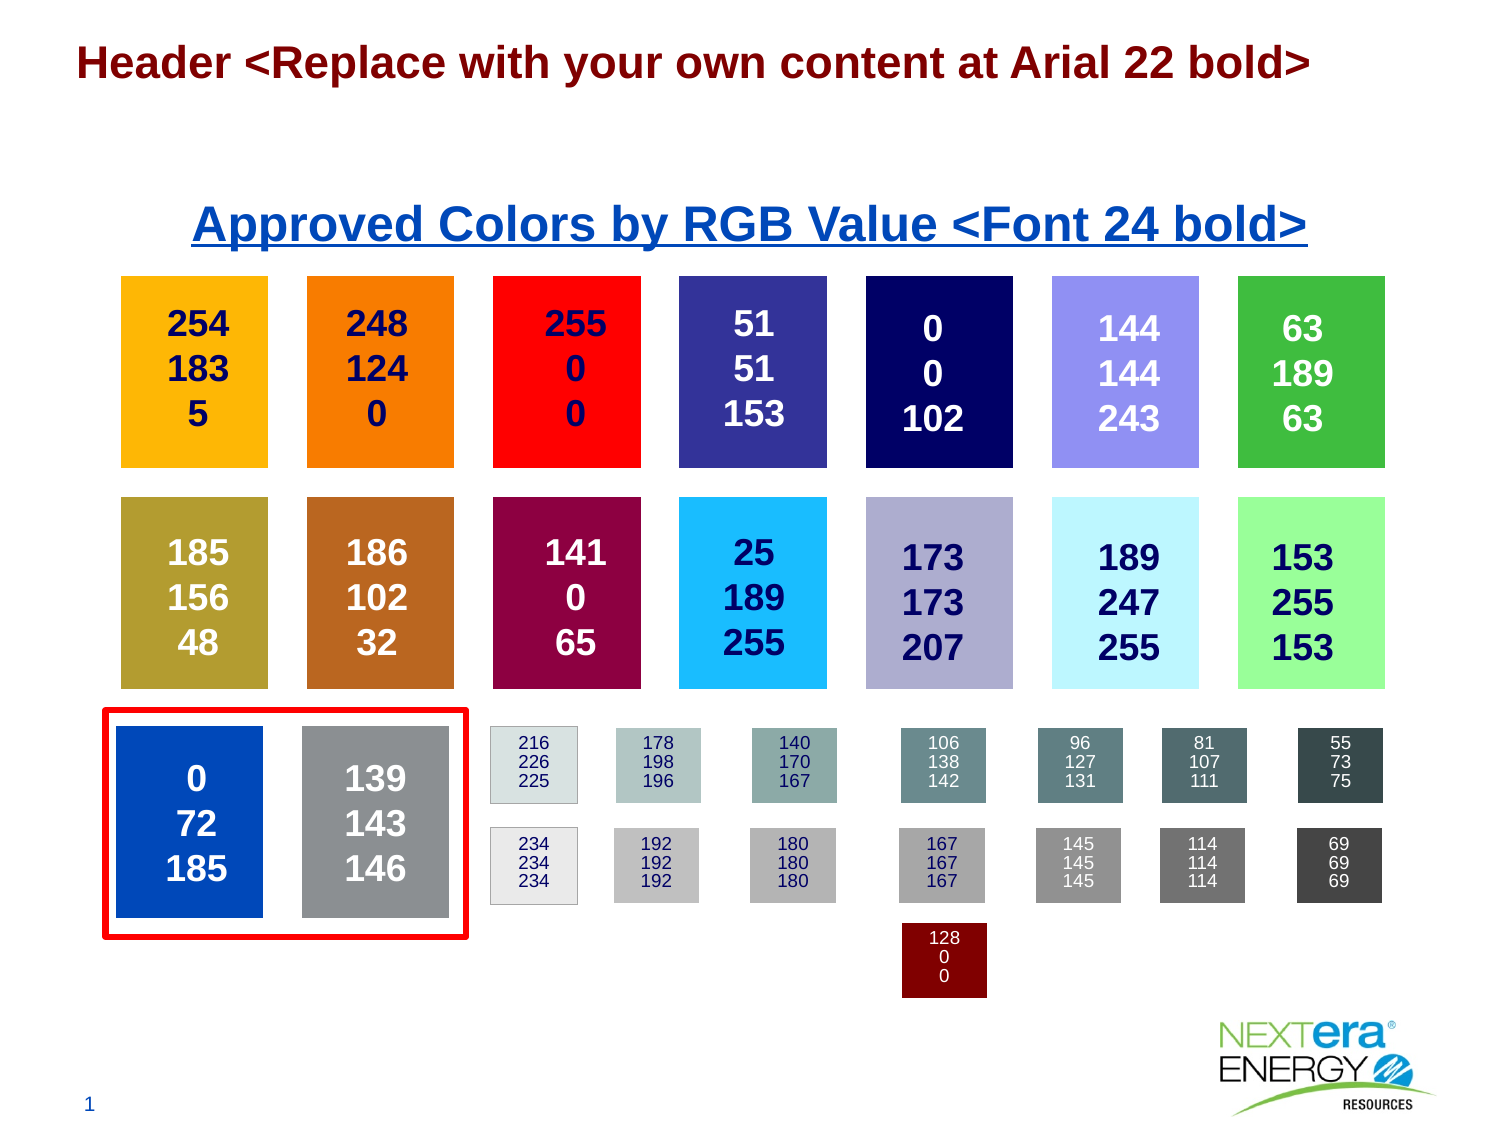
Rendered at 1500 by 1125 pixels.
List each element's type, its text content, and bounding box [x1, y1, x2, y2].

picture [1220, 1020, 1437, 1117]
text_box [105, 710, 466, 937]
text_box 128 0 0 [901, 928, 988, 999]
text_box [114, 274, 1387, 919]
title Approved Colors by RGB Value <Font 24 bold> [75, 125, 1425, 259]
text_box Header <Replace with your own content at Arial 22 bold> [61, 35, 1416, 95]
